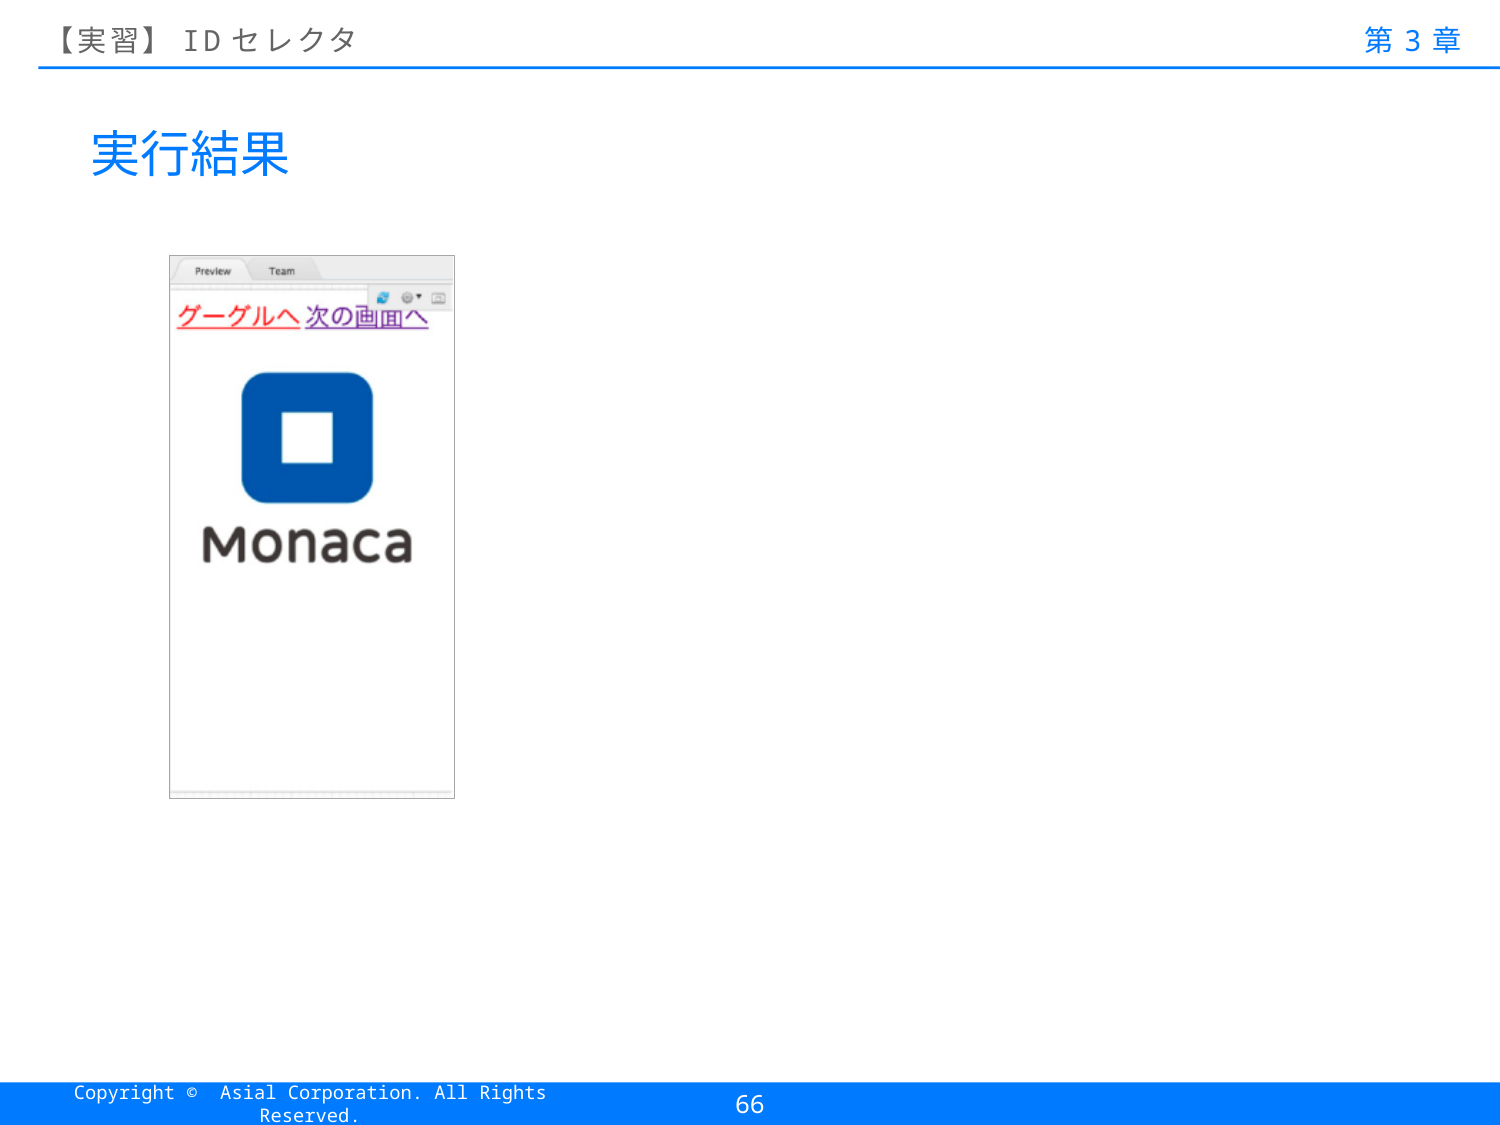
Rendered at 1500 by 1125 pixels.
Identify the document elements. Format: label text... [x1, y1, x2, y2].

list 第3章 [702, 7, 1477, 72]
title 【実習】IDセレクタ [29, 7, 702, 72]
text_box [168, 255, 455, 799]
list 実行結果 [75, 84, 1425, 988]
slide_number 66 [581, 1075, 919, 1125]
